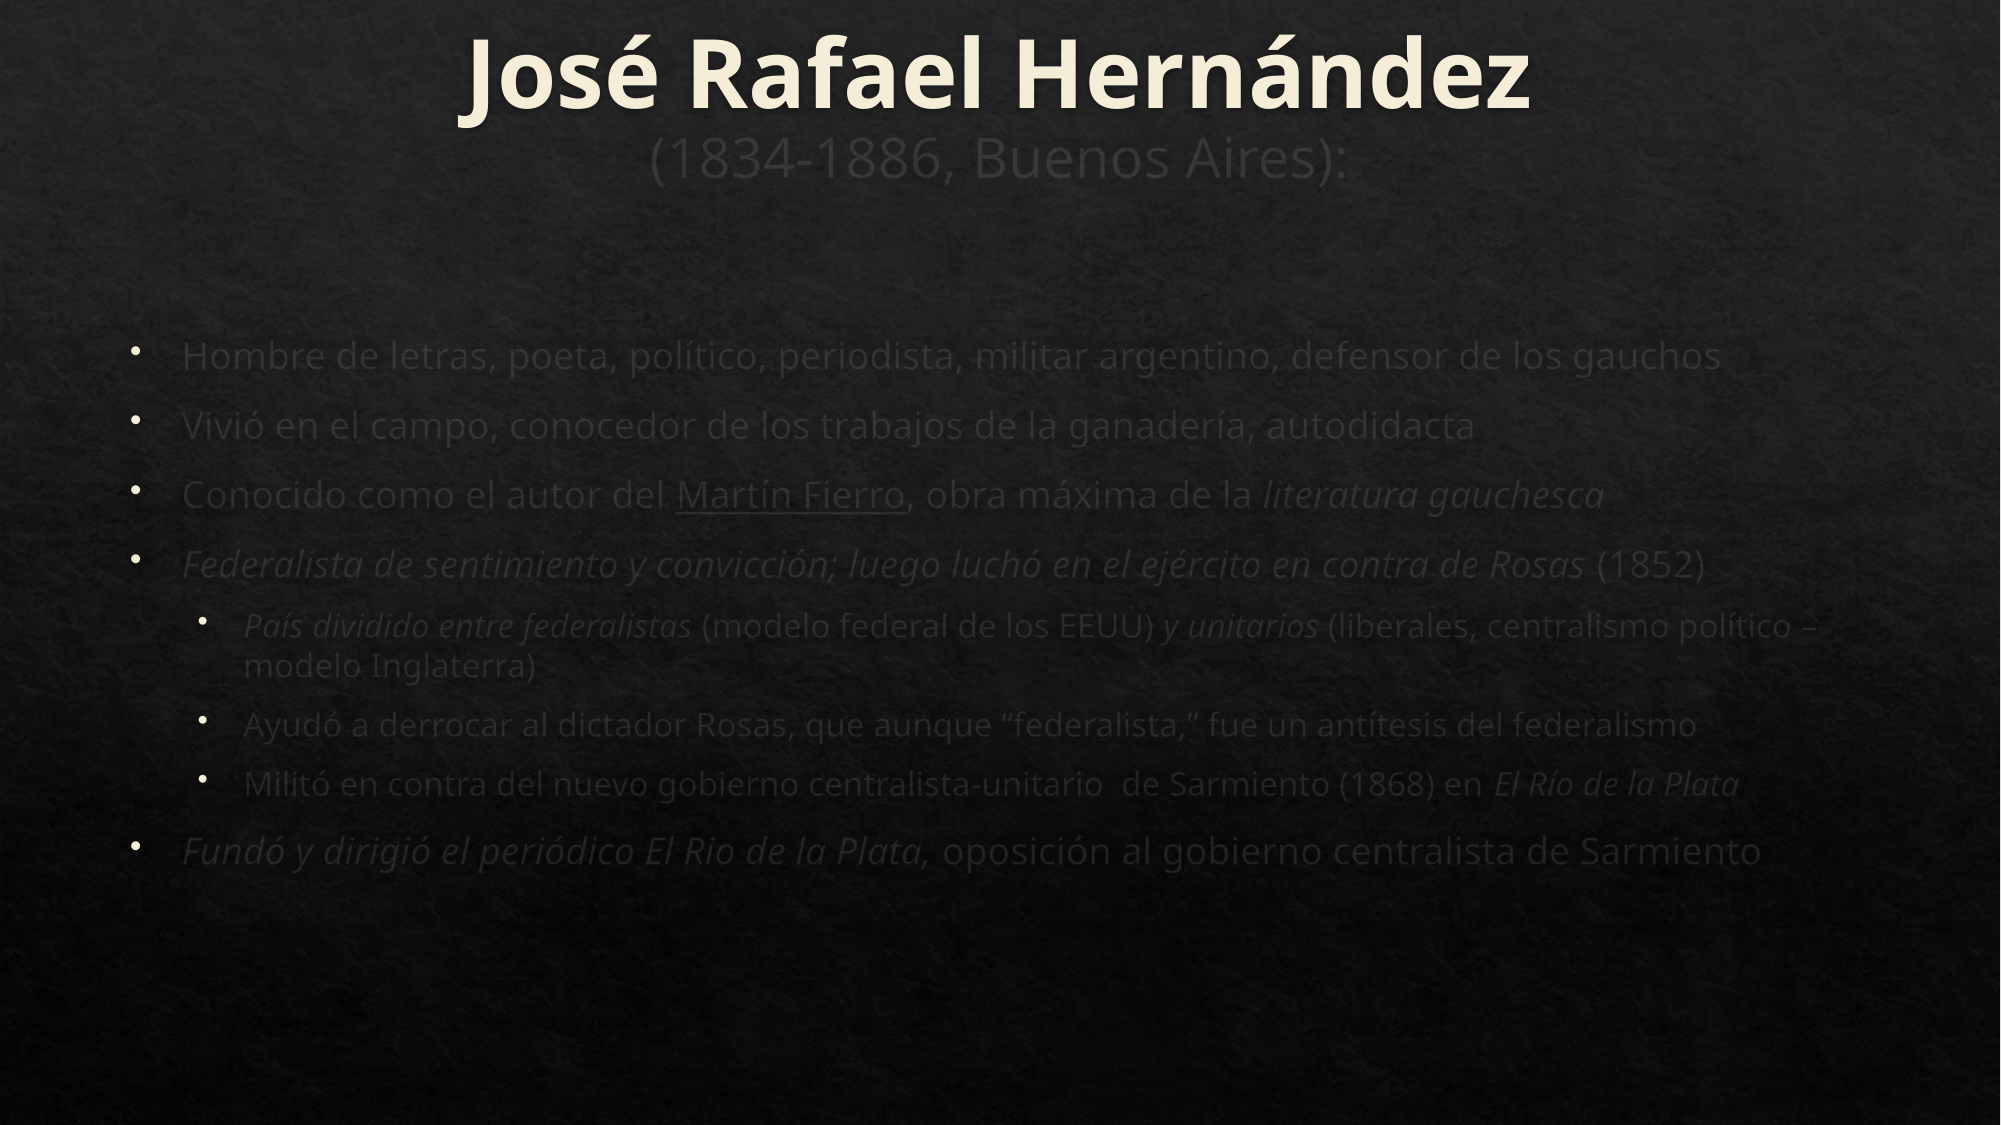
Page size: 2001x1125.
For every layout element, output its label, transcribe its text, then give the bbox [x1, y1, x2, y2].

title José Rafael Hernández (1834-1886, Buenos Aires): [149, 17, 1849, 199]
list Hombre de letras, poeta, político, periodista, militar argentino, defensor de los gauchos Vivió en el campo, conocedor de los trabajos de la ganadería, autodidacta Conocido como el autor del Martín Fierro, obra máxima de la literatura gauchesca Federalista de sentimiento y convicción; luego luchó en el ejército en contra de Rosas (1852) País dividido entre federalistas (modelo federal de los EEUU) y unitarios (liberales, centralismo político –modelo Inglaterra) Ayudó a derrocar al dictador Rosas, que aunque “federalista,” fue un antítesis del federalismo Militó en contra del nuevo gobierno centralista-unitario de Sarmiento (1868) en El Río de la Plata Fundó y dirigió el periódico El Rio de la Plata, oposición al gobierno centralista de Sarmiento [110, 242, 1926, 1085]
